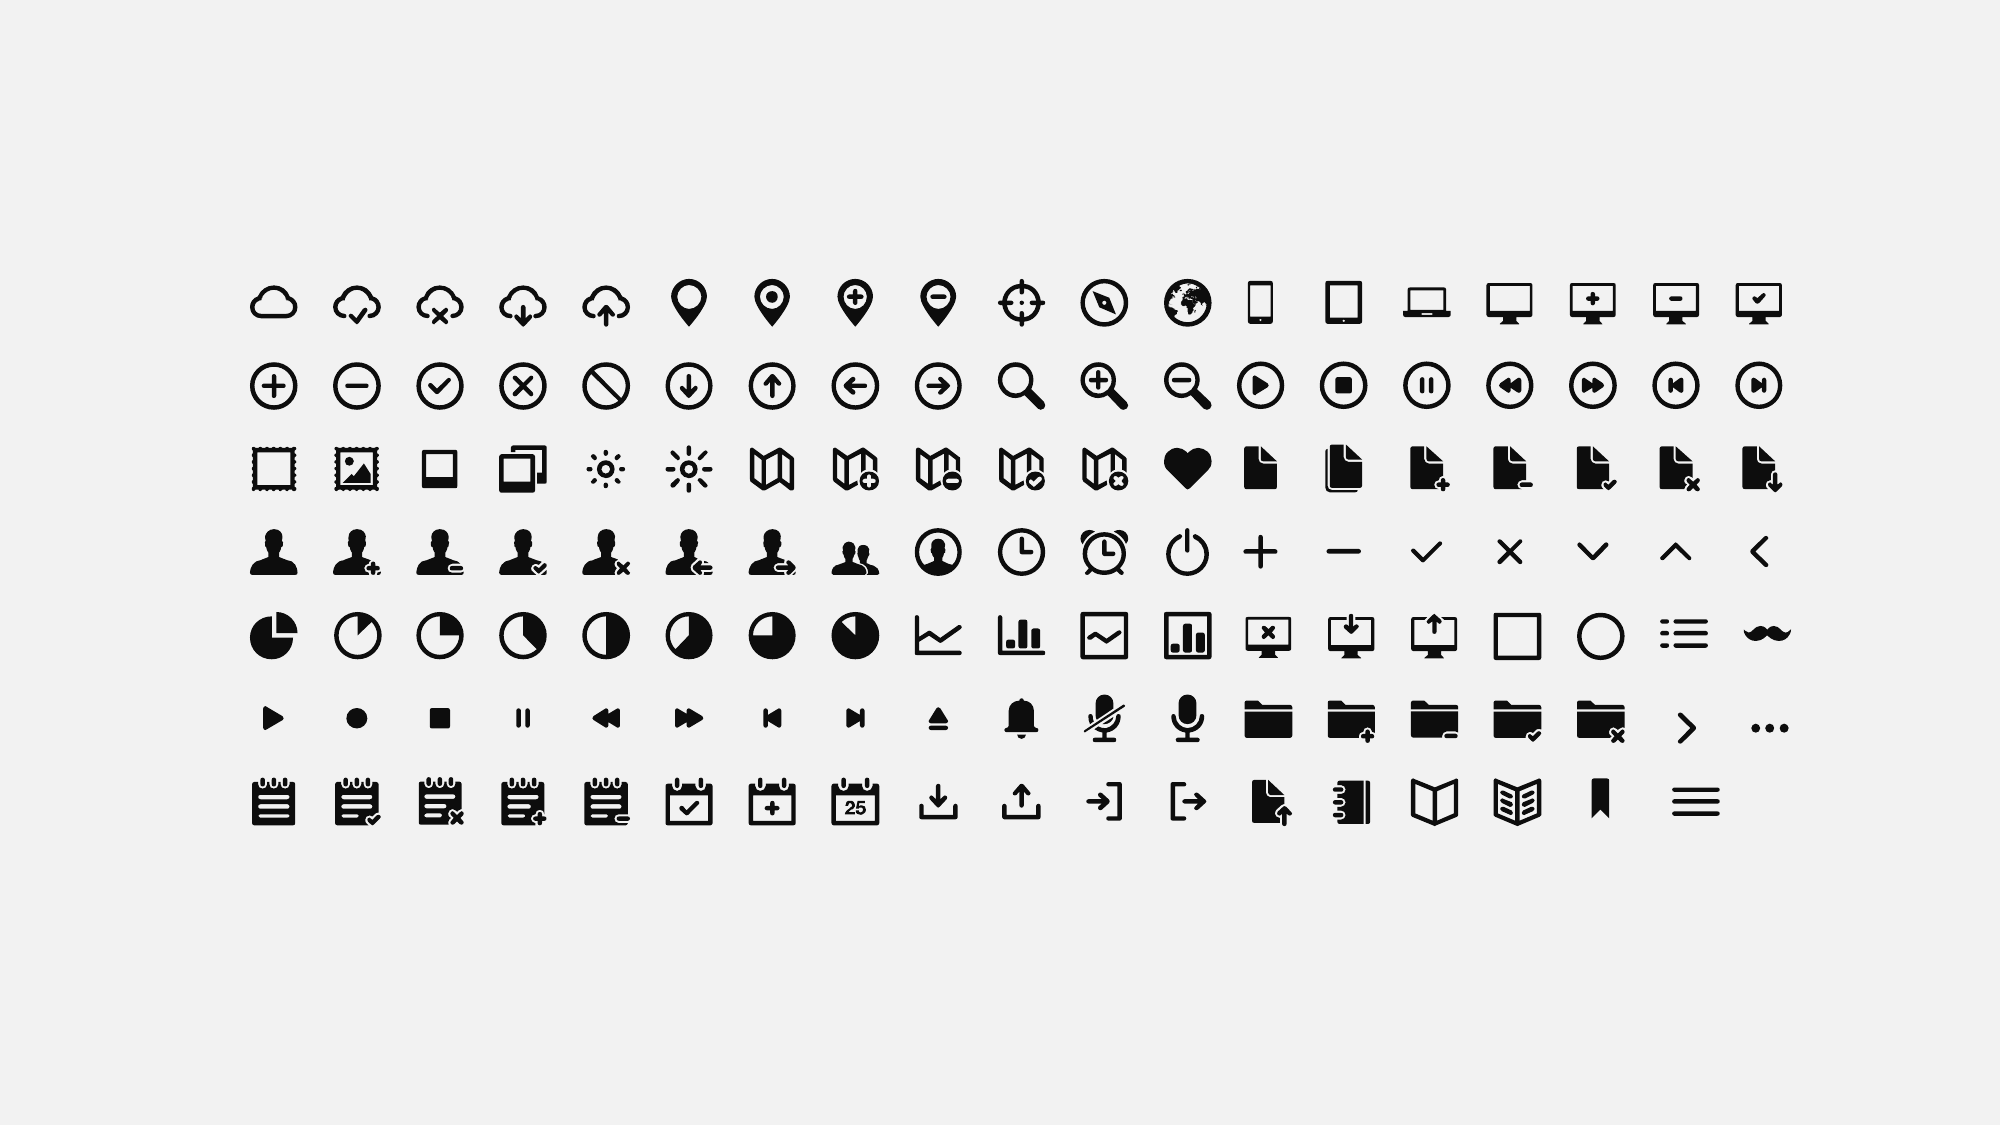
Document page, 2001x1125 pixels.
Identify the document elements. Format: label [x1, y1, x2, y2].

text_box [670, 478, 680, 488]
text_box [1735, 361, 1783, 410]
text_box [333, 285, 381, 319]
text_box [1577, 612, 1625, 661]
text_box [1672, 811, 1720, 816]
text_box [429, 708, 451, 729]
text_box [841, 777, 846, 789]
text_box [748, 611, 796, 660]
text_box [697, 450, 708, 461]
text_box [1327, 711, 1375, 743]
text_box [596, 460, 615, 479]
text_box [1410, 778, 1459, 827]
text_box [525, 708, 530, 728]
text_box [1343, 613, 1359, 634]
text_box [928, 725, 949, 731]
text_box [416, 285, 464, 319]
text_box [674, 777, 680, 789]
text_box [670, 450, 680, 461]
text_box [997, 278, 1046, 327]
text_box [590, 454, 597, 461]
text_box [1672, 787, 1720, 792]
text_box [1403, 287, 1451, 318]
text_box [582, 362, 631, 410]
text_box [1577, 711, 1625, 743]
text_box [1403, 361, 1451, 410]
text_box [1244, 446, 1277, 490]
text_box [1002, 803, 1041, 820]
text_box [1493, 446, 1533, 490]
text_box [915, 447, 962, 491]
text_box [252, 777, 296, 826]
text_box [1411, 613, 1458, 659]
text_box [603, 482, 609, 489]
text_box [914, 362, 962, 410]
text_box [1677, 712, 1697, 744]
text_box [1017, 734, 1027, 739]
text_box [665, 529, 713, 575]
text_box [1247, 280, 1273, 324]
text_box [697, 478, 708, 488]
text_box [1185, 528, 1190, 553]
text_box [1486, 361, 1534, 410]
text_box [1410, 446, 1450, 492]
text_box [997, 362, 1046, 410]
text_box [249, 616, 294, 660]
text_box [1328, 617, 1375, 659]
text_box [748, 529, 796, 575]
text_box [1672, 799, 1720, 804]
text_box [1086, 792, 1110, 811]
text_box [831, 541, 880, 575]
text_box [1591, 778, 1610, 819]
text_box [1493, 700, 1542, 710]
text_box [499, 529, 547, 575]
text_box [1080, 611, 1129, 660]
text_box [584, 777, 631, 826]
text_box [582, 529, 631, 575]
text_box [1673, 643, 1708, 648]
text_box [614, 478, 621, 484]
text_box [1236, 361, 1285, 410]
text_box [516, 708, 521, 728]
text_box [416, 529, 464, 575]
text_box [665, 467, 676, 472]
text_box [1765, 723, 1775, 733]
text_box [1365, 780, 1371, 824]
text_box [919, 803, 958, 820]
text_box [249, 529, 298, 575]
text_box [1178, 694, 1197, 725]
text_box [431, 307, 449, 325]
text_box [1244, 711, 1293, 738]
text_box [1660, 542, 1692, 561]
text_box [1171, 714, 1205, 743]
text_box [614, 454, 621, 461]
text_box [1332, 780, 1364, 824]
text_box [1493, 711, 1542, 742]
text_box [1410, 700, 1459, 710]
text_box [510, 445, 547, 484]
text_box [333, 529, 381, 575]
text_box [1243, 534, 1278, 569]
text_box [1569, 361, 1617, 410]
text_box [1779, 723, 1789, 733]
text_box [754, 278, 790, 327]
text_box [665, 611, 713, 660]
text_box [1106, 782, 1122, 821]
text_box [679, 460, 698, 479]
text_box [421, 449, 458, 489]
text_box [702, 467, 713, 472]
text_box [1493, 778, 1542, 827]
text_box [1244, 700, 1293, 710]
text_box [1497, 539, 1523, 565]
text_box [1170, 782, 1187, 821]
text_box [1410, 711, 1459, 739]
text_box [665, 362, 713, 410]
text_box [1166, 534, 1209, 576]
text_box [249, 362, 298, 410]
text_box [1325, 280, 1363, 324]
text_box [1182, 792, 1207, 811]
text_box [1080, 362, 1129, 410]
text_box [686, 482, 692, 493]
text_box [263, 706, 284, 731]
text_box [1410, 541, 1443, 563]
text_box [1080, 529, 1129, 575]
text_box [1735, 283, 1782, 325]
text_box [348, 307, 368, 325]
text_box [1319, 361, 1368, 410]
text_box [582, 285, 631, 327]
text_box [499, 611, 547, 660]
text_box [928, 707, 949, 724]
text_box [1325, 444, 1363, 493]
text_box [1660, 619, 1670, 624]
text_box [920, 278, 957, 327]
text_box [1742, 446, 1783, 493]
text_box [582, 611, 631, 660]
text_box [748, 362, 796, 410]
text_box [1660, 630, 1670, 636]
text_box [333, 362, 381, 410]
text_box [592, 708, 620, 728]
text_box [1245, 616, 1292, 658]
text_box [929, 783, 948, 808]
text_box [1080, 278, 1129, 327]
text_box [864, 777, 870, 789]
text_box [749, 447, 795, 491]
text_box [914, 528, 962, 576]
text_box [251, 446, 297, 492]
text_box [1577, 542, 1609, 561]
text_box [1164, 278, 1212, 327]
text_box [1673, 619, 1708, 624]
text_box [335, 777, 381, 826]
text_box [686, 445, 692, 456]
text_box [846, 708, 865, 728]
text_box [831, 783, 880, 826]
text_box [499, 362, 547, 410]
text_box [758, 777, 763, 789]
text_box [1327, 700, 1375, 710]
text_box [416, 362, 464, 410]
text_box [249, 285, 298, 319]
text_box [1326, 548, 1361, 554]
text_box [1652, 361, 1700, 410]
text_box [1577, 700, 1625, 710]
text_box [997, 615, 1046, 656]
text_box [1164, 447, 1212, 490]
text_box [1012, 783, 1031, 808]
text_box [832, 447, 880, 491]
text_box [837, 278, 874, 327]
text_box [1660, 643, 1670, 648]
text_box [748, 783, 796, 826]
text_box [1083, 694, 1126, 743]
text_box [603, 449, 609, 456]
text_box [1164, 362, 1212, 410]
text_box [1252, 779, 1293, 827]
text_box [1493, 612, 1542, 661]
text_box [1673, 630, 1708, 636]
text_box [499, 454, 536, 493]
text_box [1082, 447, 1129, 491]
text_box [1164, 611, 1212, 660]
text_box [1743, 625, 1792, 641]
text_box [665, 783, 713, 826]
text_box [999, 447, 1045, 491]
text_box [1576, 446, 1617, 491]
text_box [1659, 446, 1700, 492]
text_box [1569, 283, 1616, 325]
text_box [499, 285, 547, 327]
text_box [831, 611, 880, 660]
text_box [346, 708, 368, 729]
text_box [914, 615, 962, 656]
text_box [675, 708, 704, 728]
text_box [831, 362, 880, 410]
text_box [997, 528, 1046, 576]
text_box [1750, 535, 1769, 568]
text_box [1004, 698, 1039, 733]
text_box [781, 777, 787, 789]
text_box [1486, 283, 1533, 325]
text_box [763, 708, 782, 728]
text_box [416, 611, 464, 660]
text_box [671, 278, 707, 327]
text_box [418, 777, 464, 825]
text_box [276, 611, 298, 634]
text_box [334, 611, 382, 660]
text_box [1751, 723, 1761, 733]
text_box [590, 478, 597, 484]
text_box [334, 446, 379, 492]
text_box [698, 777, 704, 789]
text_box [1653, 283, 1700, 325]
text_box [501, 777, 547, 826]
